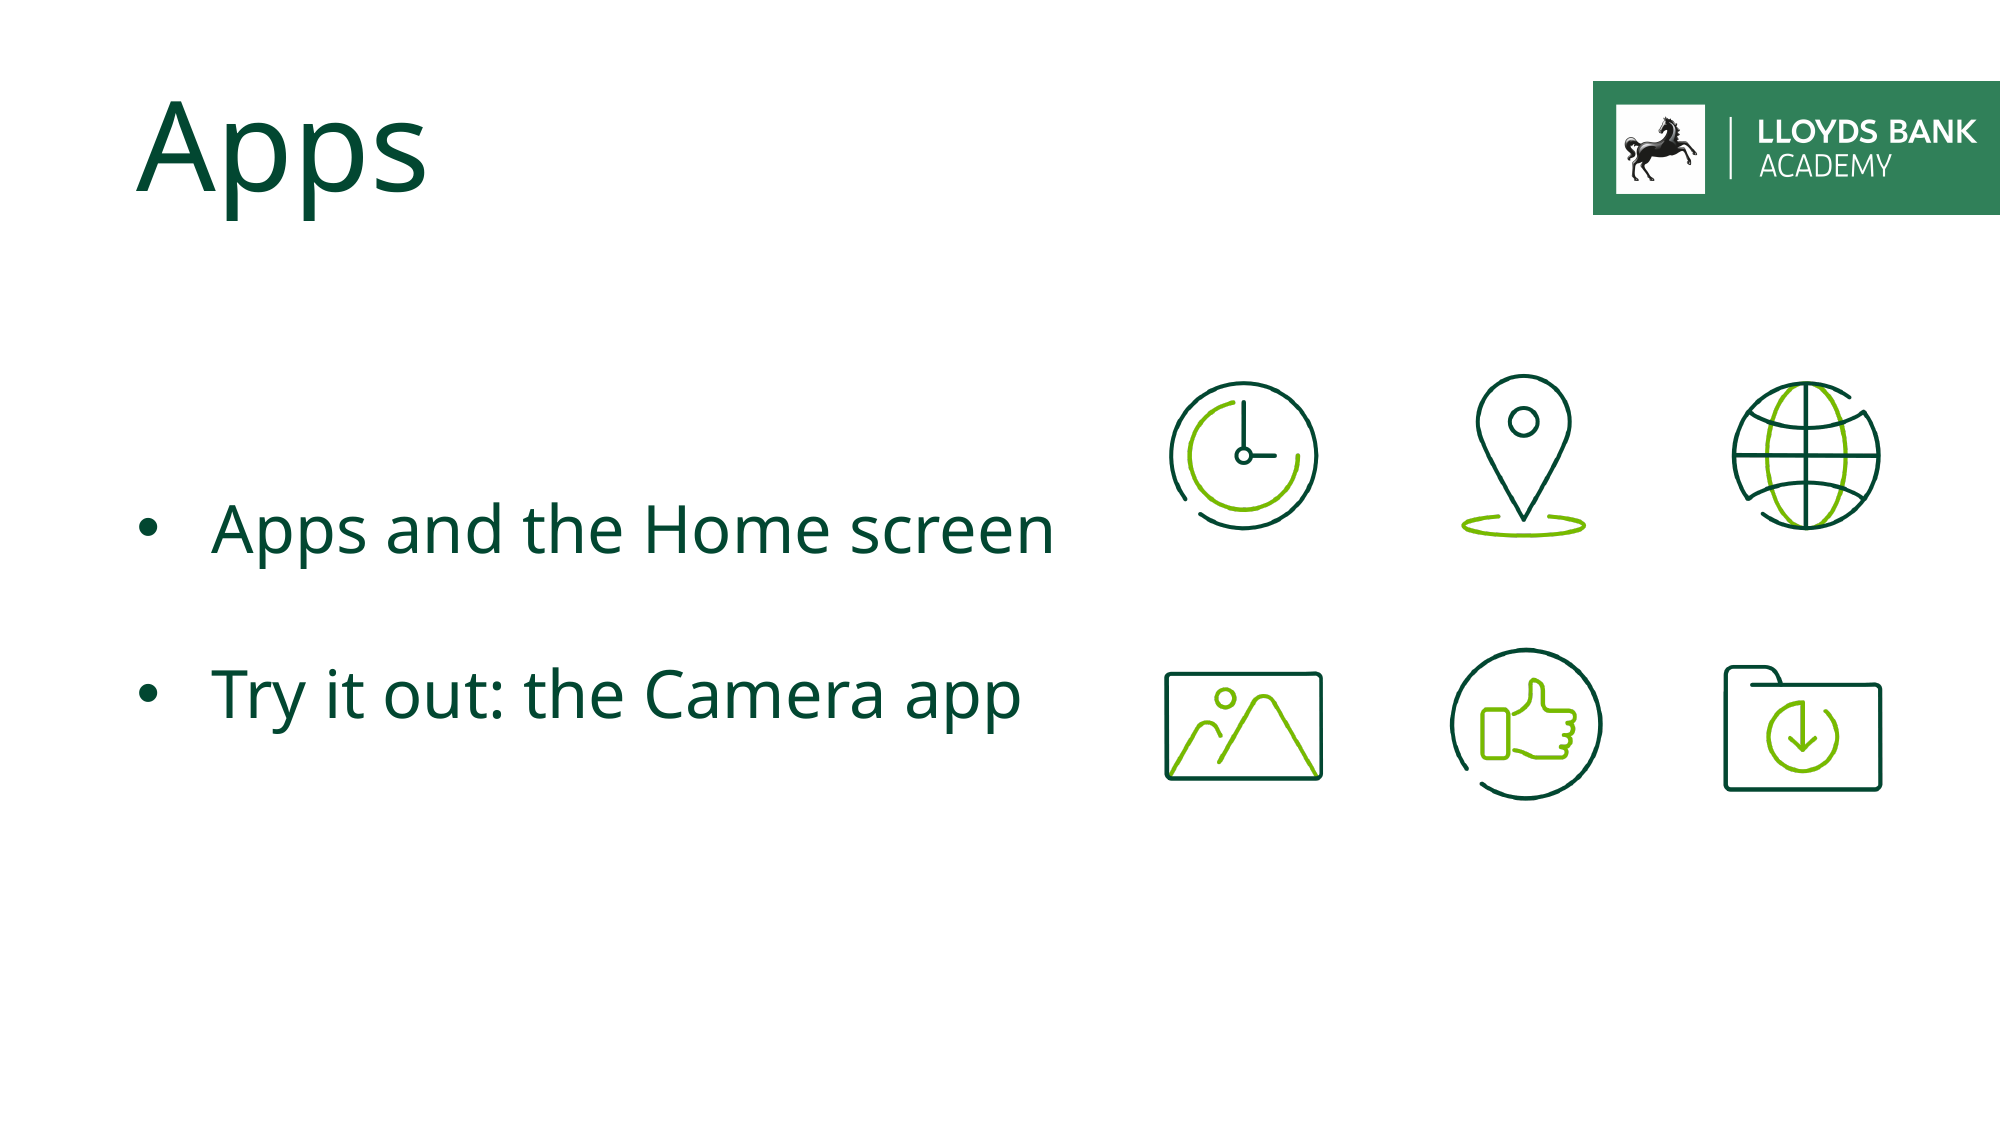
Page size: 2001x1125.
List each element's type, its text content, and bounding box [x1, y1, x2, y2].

picture [1688, 337, 1924, 574]
picture [1125, 607, 1362, 844]
list Apps [121, 75, 1579, 221]
picture [1684, 618, 1921, 855]
picture [1405, 337, 1642, 574]
picture [1405, 603, 1647, 845]
picture [1125, 337, 1362, 574]
picture [1593, 81, 2000, 215]
list Apps and the Home screen Try it out: the Camera app [121, 350, 1170, 994]
